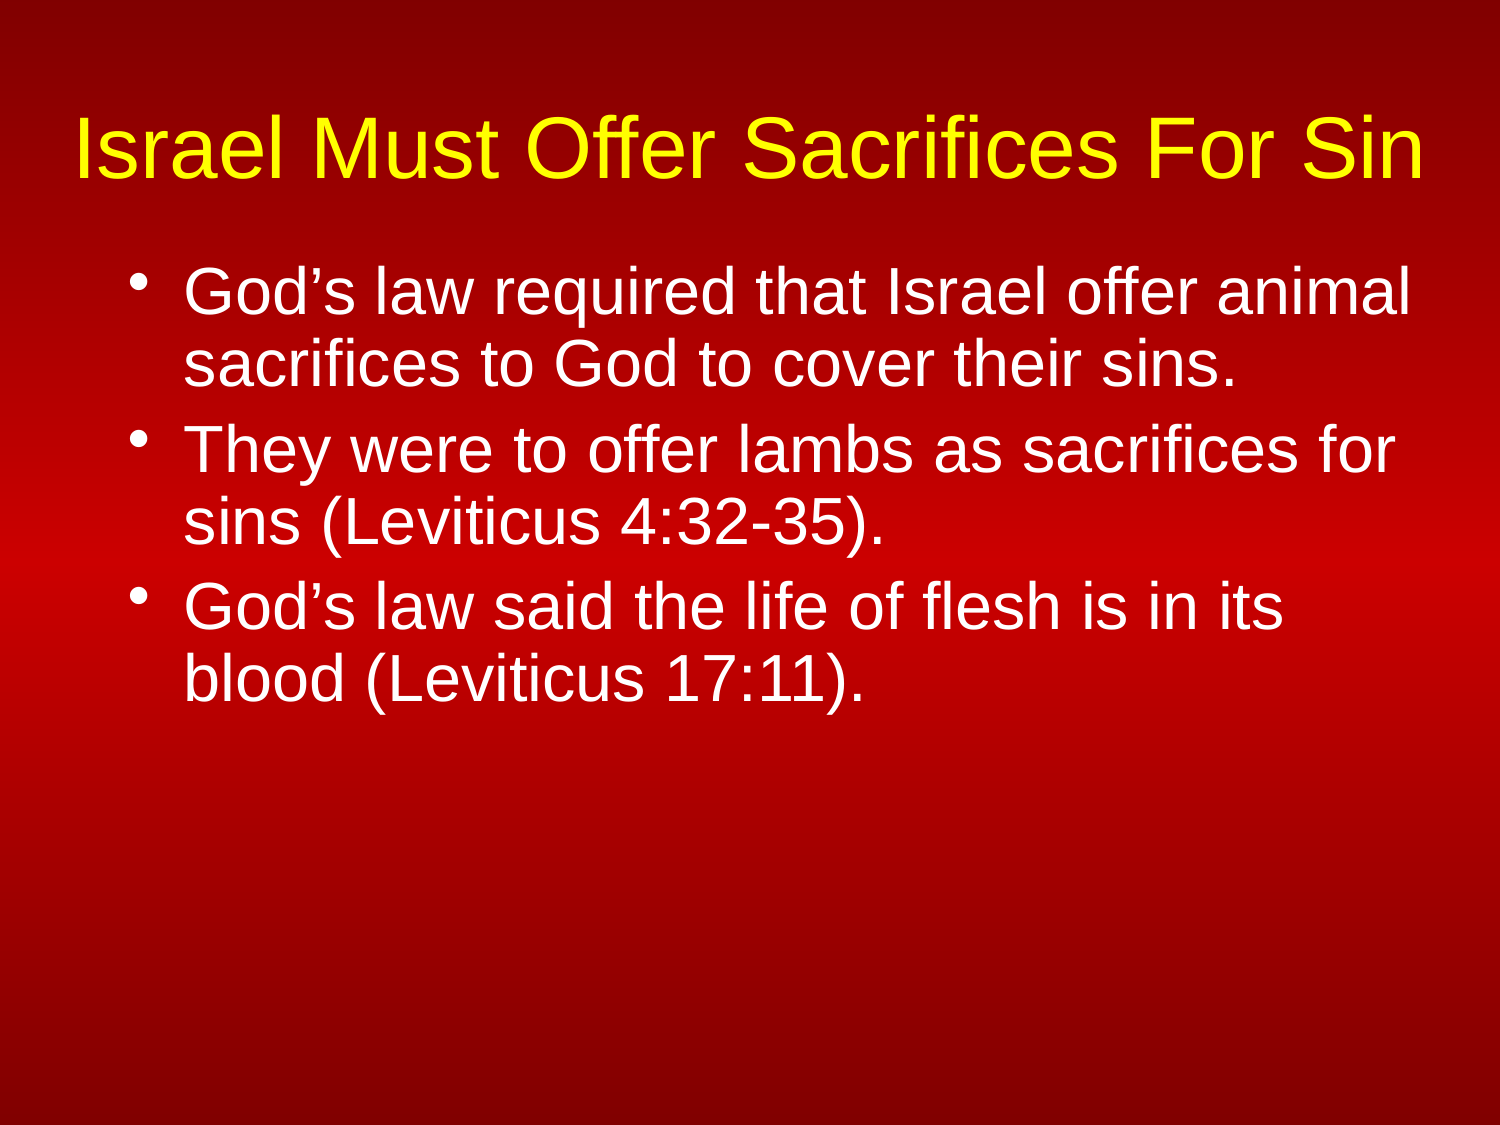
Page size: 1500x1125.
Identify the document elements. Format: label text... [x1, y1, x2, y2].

list God’s law required that Israel offer animal sacrifices to God to cover their sins. They were to offer lambs as sacrifices for sins (Leviticus 4:32-35). God’s law said the life of flesh is in its blood (Leviticus 17:11). [112, 249, 1450, 775]
title Israel Must Offer Sacrifices For Sin [37, 50, 1463, 238]
